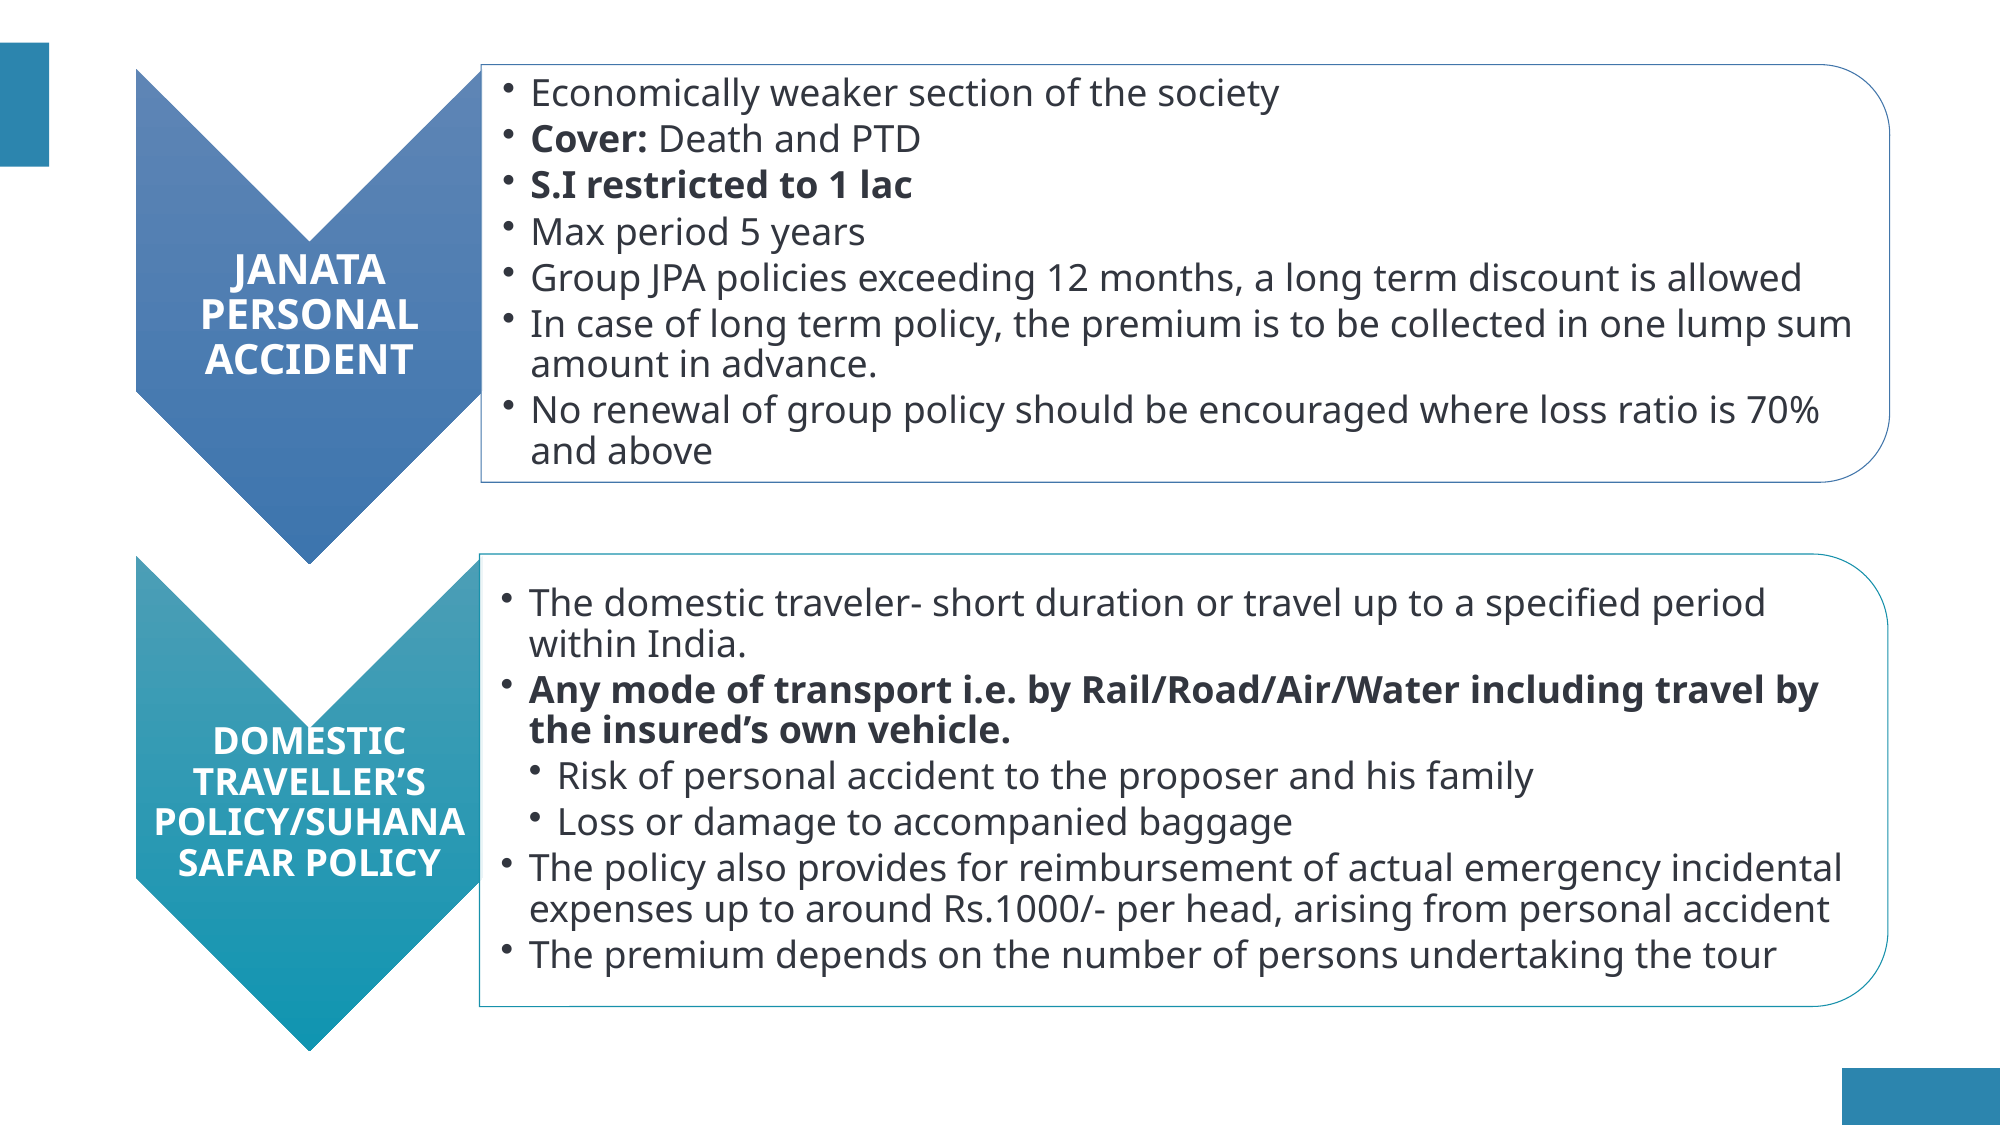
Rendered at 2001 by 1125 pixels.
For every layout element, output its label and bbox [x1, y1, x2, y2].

text_box [136, 42, 1892, 1111]
